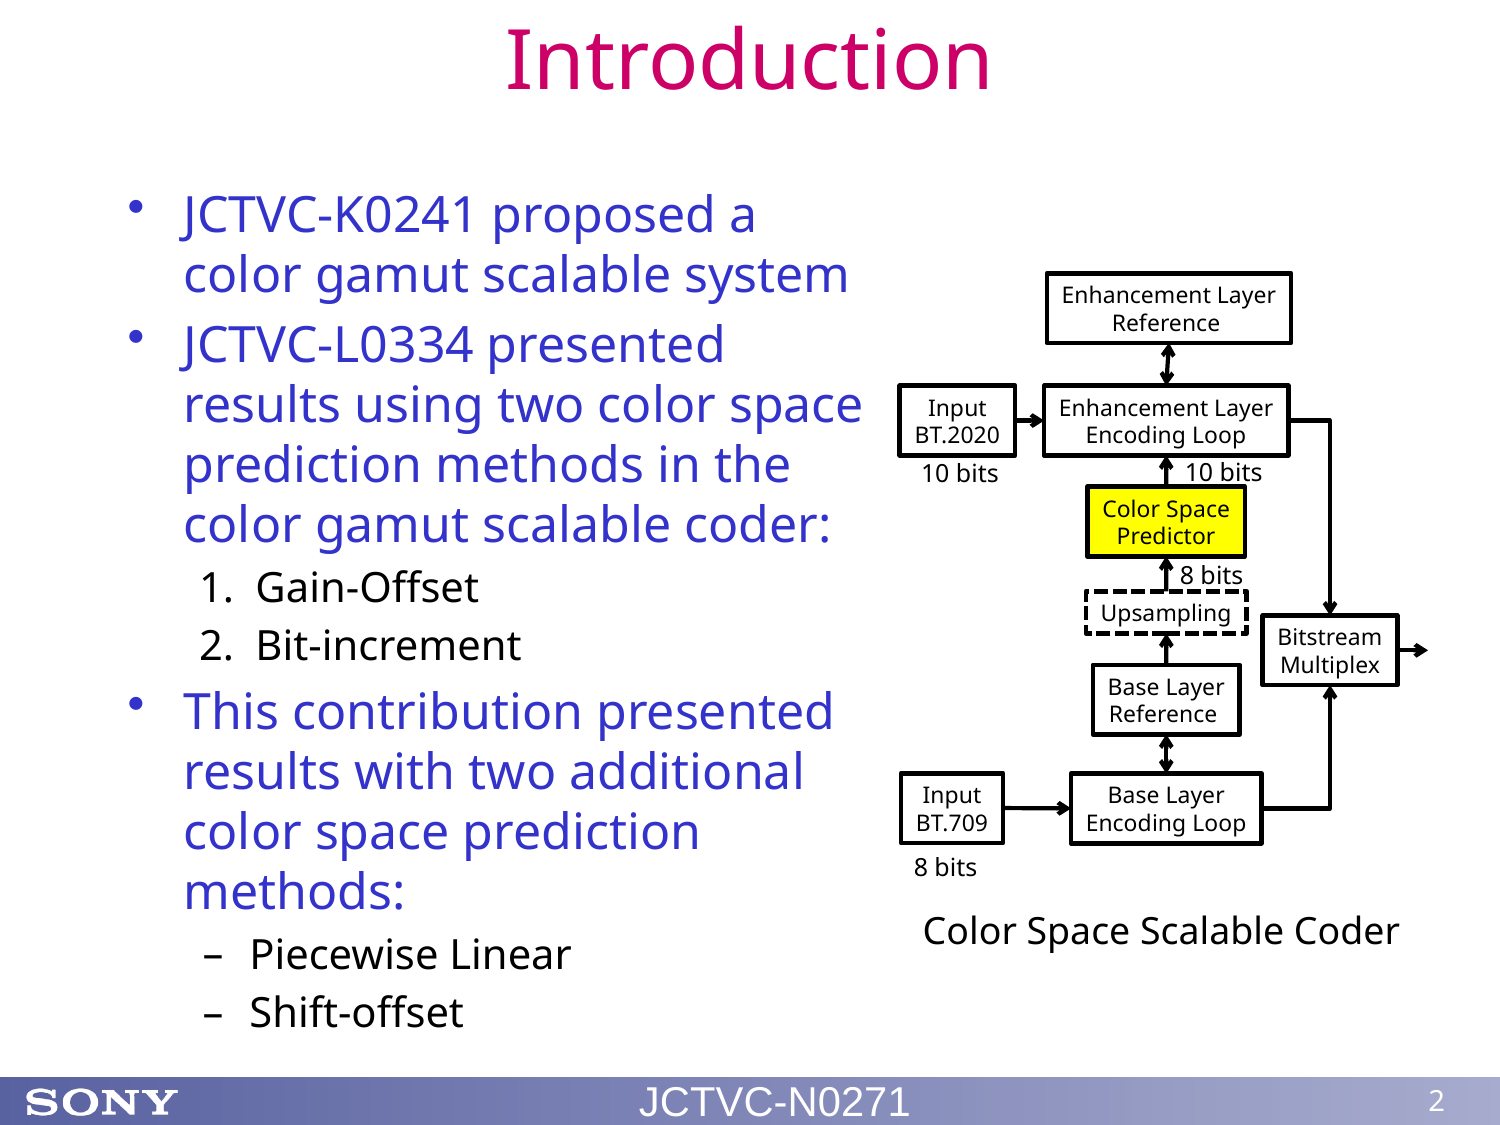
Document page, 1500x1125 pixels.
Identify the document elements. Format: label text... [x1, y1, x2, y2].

slide_number 2 [1147, 1074, 1461, 1125]
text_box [1166, 343, 1170, 386]
title Introduction [112, 0, 1388, 115]
text_box Input BT.709 [900, 773, 1004, 843]
text_box Base Layer Encoding Loop [1071, 773, 1262, 844]
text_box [1256, 685, 1331, 809]
text_box Color Space Scalable Coder [907, 899, 1416, 960]
text_box Enhancement Layer Encoding Loop [1044, 385, 1289, 456]
text_box 10 bits [1169, 448, 1277, 494]
text_box Color Space Predictor [1087, 486, 1245, 557]
picture [26, 1088, 178, 1116]
text_box 8 bits [1165, 552, 1259, 597]
text_box Base Layer Reference [1092, 664, 1240, 735]
text_box Bitstream Multiplex [1262, 615, 1398, 686]
text_box Upsampling [1085, 591, 1247, 634]
text_box 8 bits [898, 843, 993, 889]
list JCTVC-K0241 proposed a color gamut scalable system JCTVC-L0334 presented results using two color space prediction methods in the color gamut scalable coder: Gain-Offset Bit-increment This contribution presented results with two additional color space prediction methods: Piecewise Linear Shift-offset [112, 174, 882, 1076]
text_box 10 bits [906, 450, 1014, 495]
text_box Input BT.2020 [899, 385, 1016, 456]
footer JCTVC-N0271 [537, 1074, 1013, 1125]
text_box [1282, 420, 1331, 616]
text_box Enhancement Layer Reference [1046, 273, 1292, 343]
